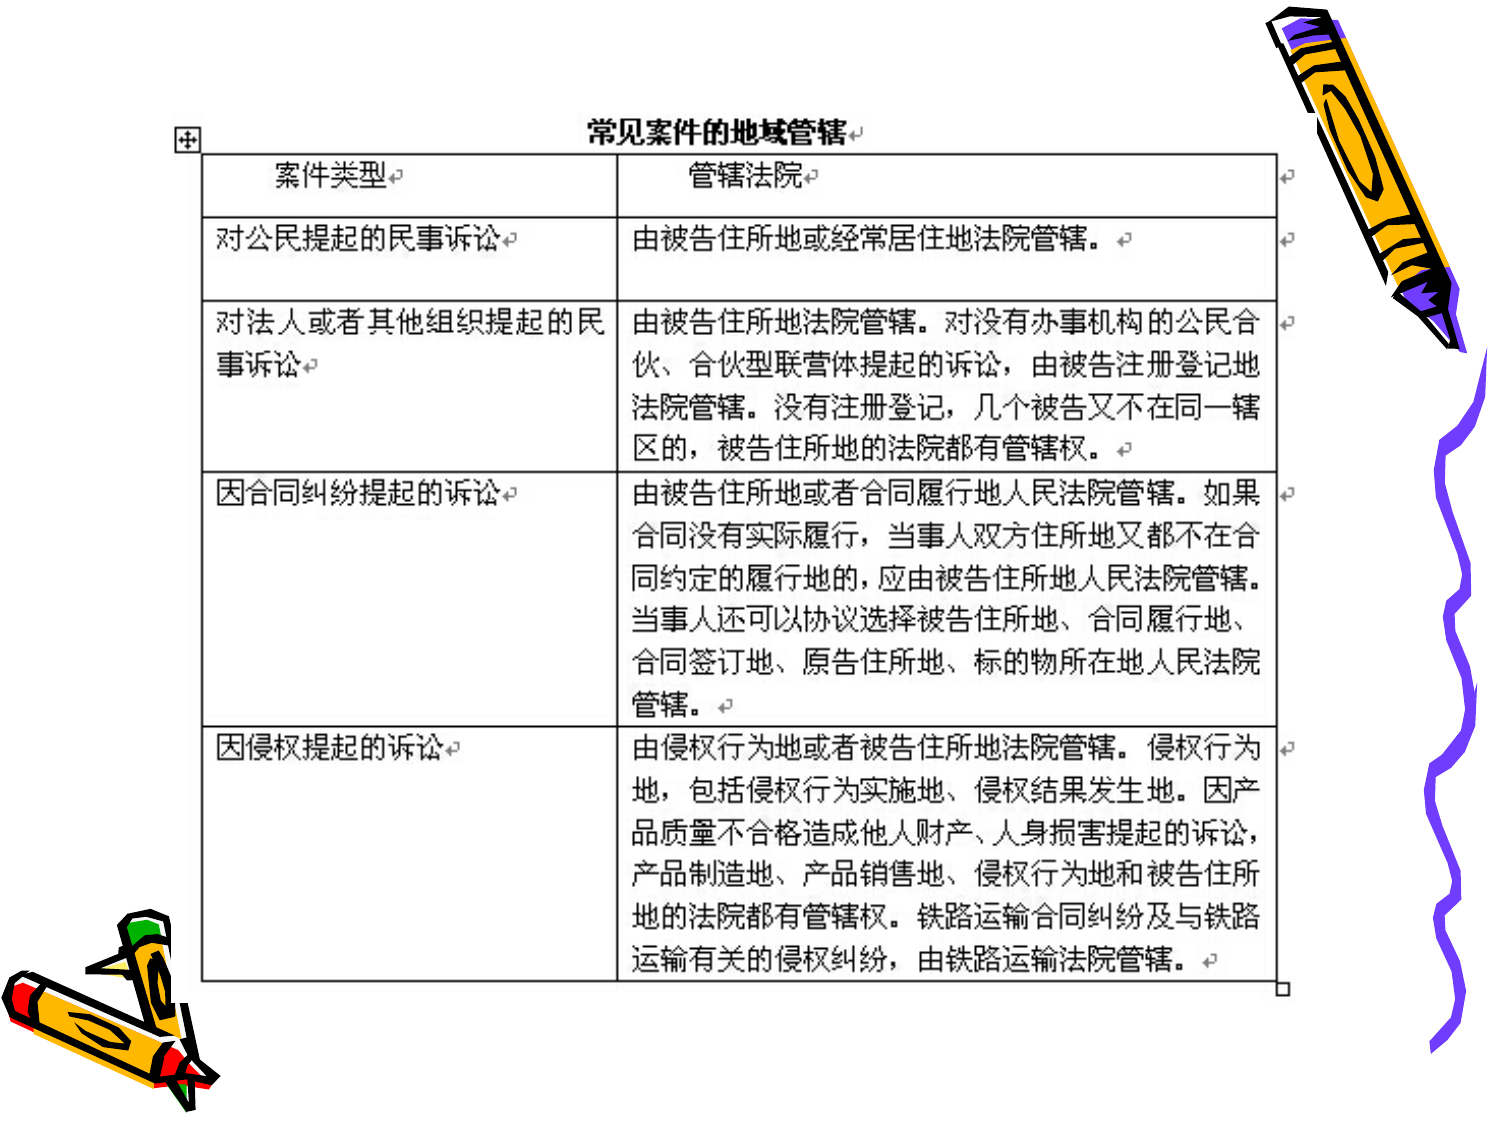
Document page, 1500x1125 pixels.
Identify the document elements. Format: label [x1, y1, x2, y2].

picture [170, 113, 1318, 1003]
